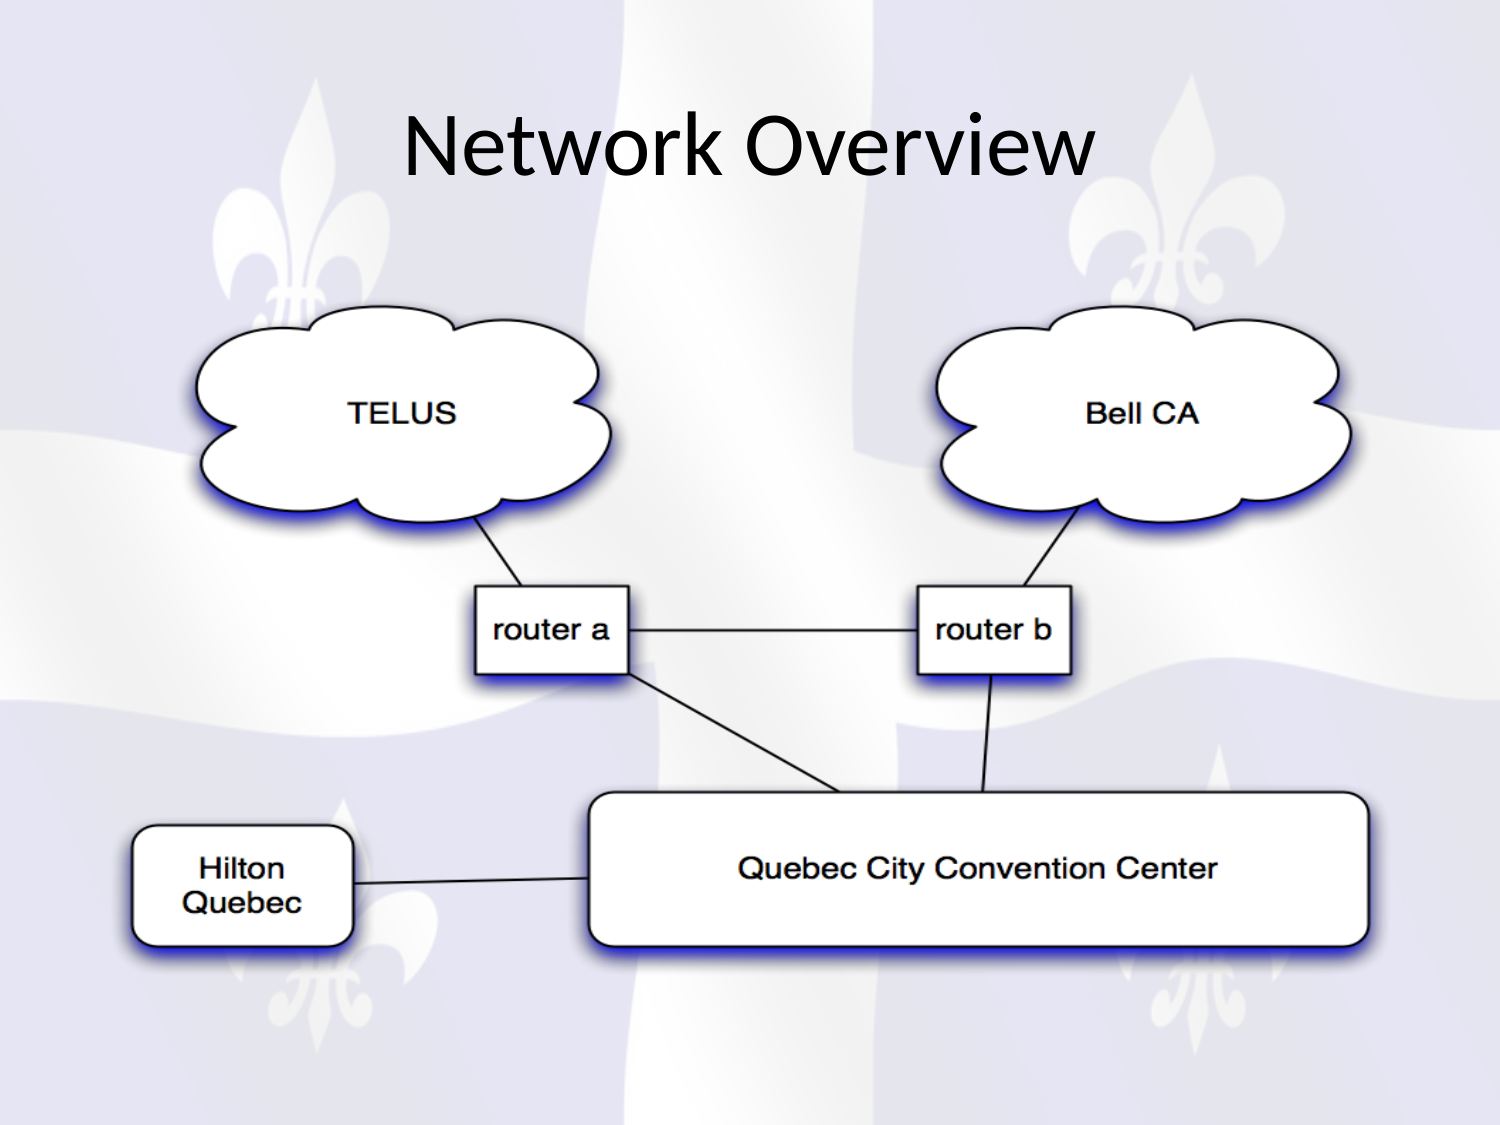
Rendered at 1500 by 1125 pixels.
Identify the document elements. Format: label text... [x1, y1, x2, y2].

title Network Overview [75, 45, 1425, 233]
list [74, 262, 1426, 1006]
